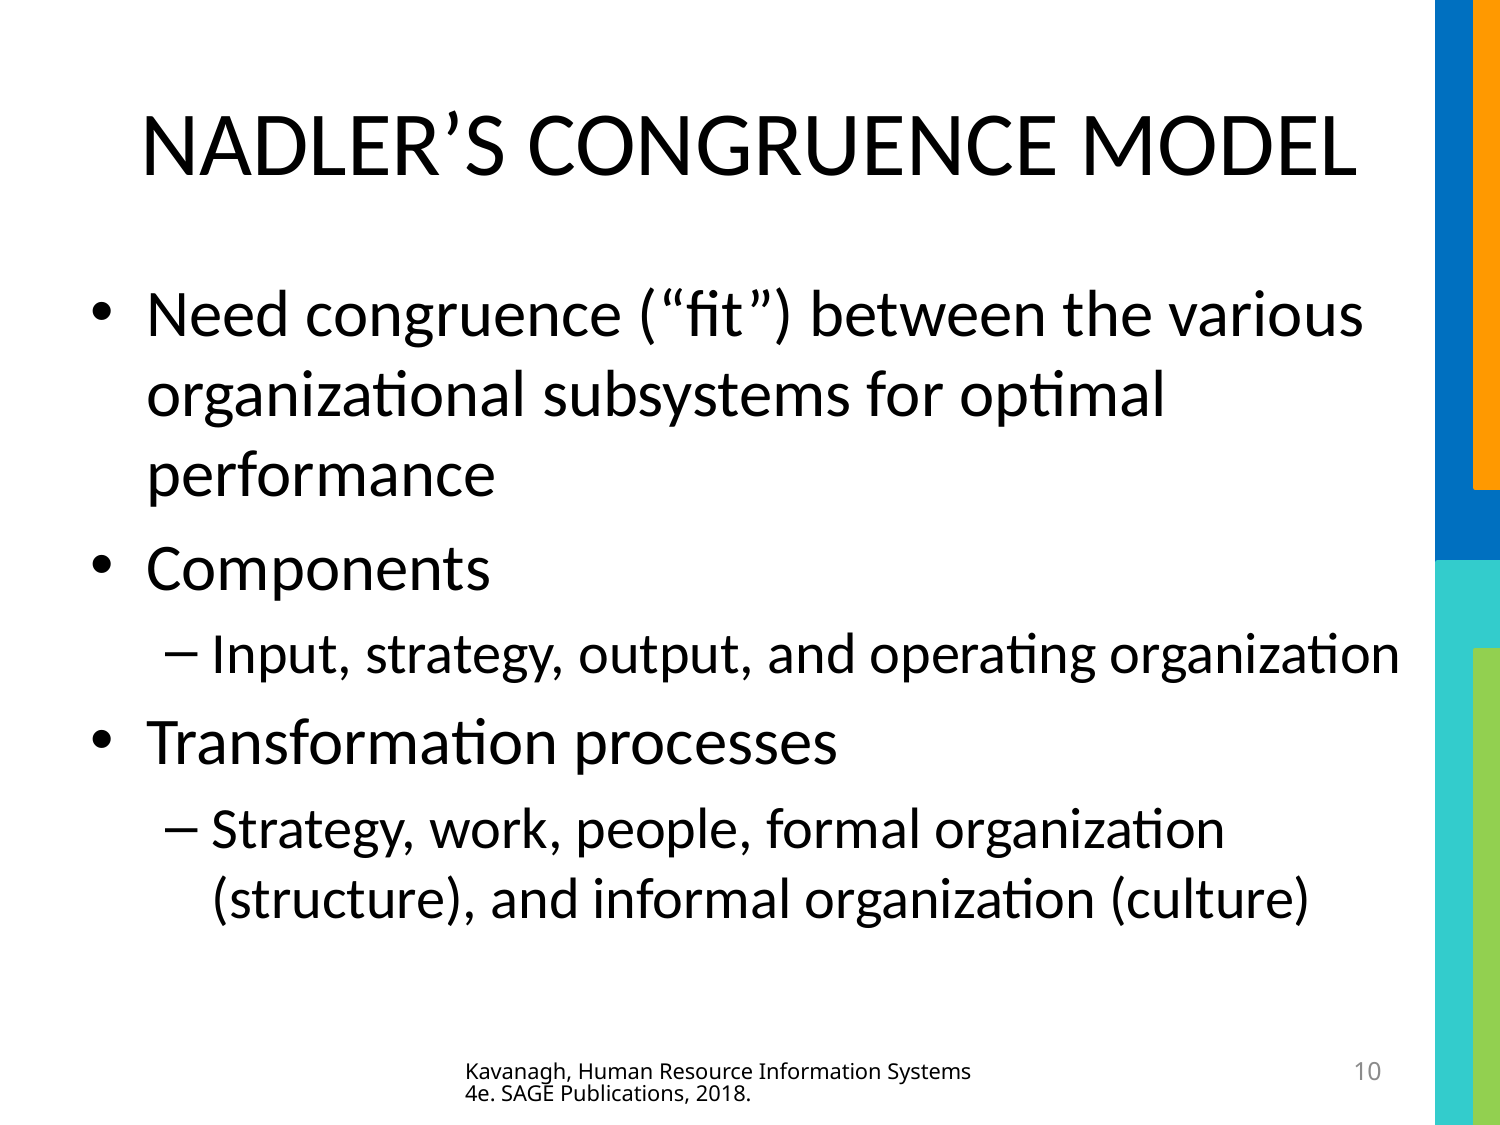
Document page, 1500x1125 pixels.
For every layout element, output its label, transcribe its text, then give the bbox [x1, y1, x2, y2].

title NADLER’S CONGRUENCE MODEL [75, 45, 1425, 233]
slide_number 10 [1059, 1042, 1397, 1103]
list Need congruence (“fit”) between the various organizational subsystems for optimal performance Components Input, strategy, output, and operating organization Transformation processes Strategy, work, people, formal organization (structure), and informal organization (culture) [75, 262, 1425, 1005]
footer Kavanagh, Human Resource Information Systems 4e. SAGE Publications, 2018. [450, 1042, 1004, 1103]
